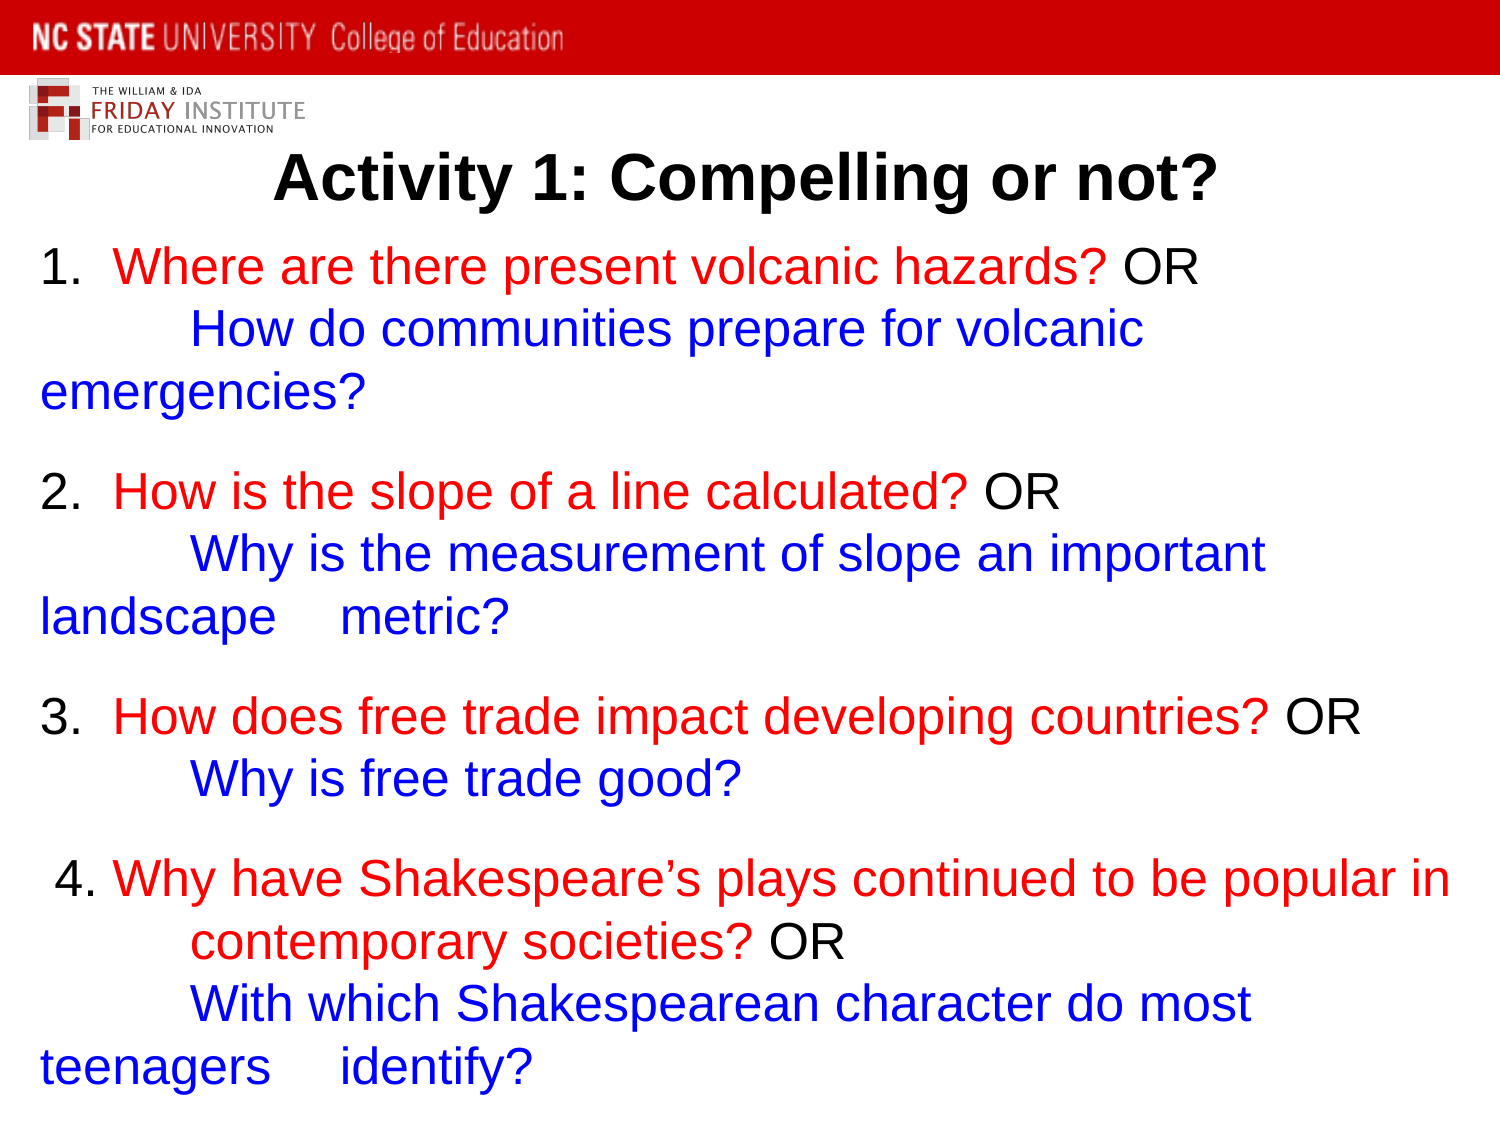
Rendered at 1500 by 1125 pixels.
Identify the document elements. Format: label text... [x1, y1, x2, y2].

picture [0, 0, 1500, 145]
text_box 1. Where are there present volcanic hazards? OR How do communities prepare for volcanic emergencies? 2. How is the slope of a line calculated? OR Why is the measurement of slope an important landscape metric? 3. How does free trade impact developing countries? OR Why is free trade good? 4. Why have Shakespeare’s plays continued to be popular in contemporary societies? OR With which Shakespearean character do most teenagers identify? [24, 224, 1482, 1102]
title Activity 1: Compelling or not? [112, 115, 1382, 224]
